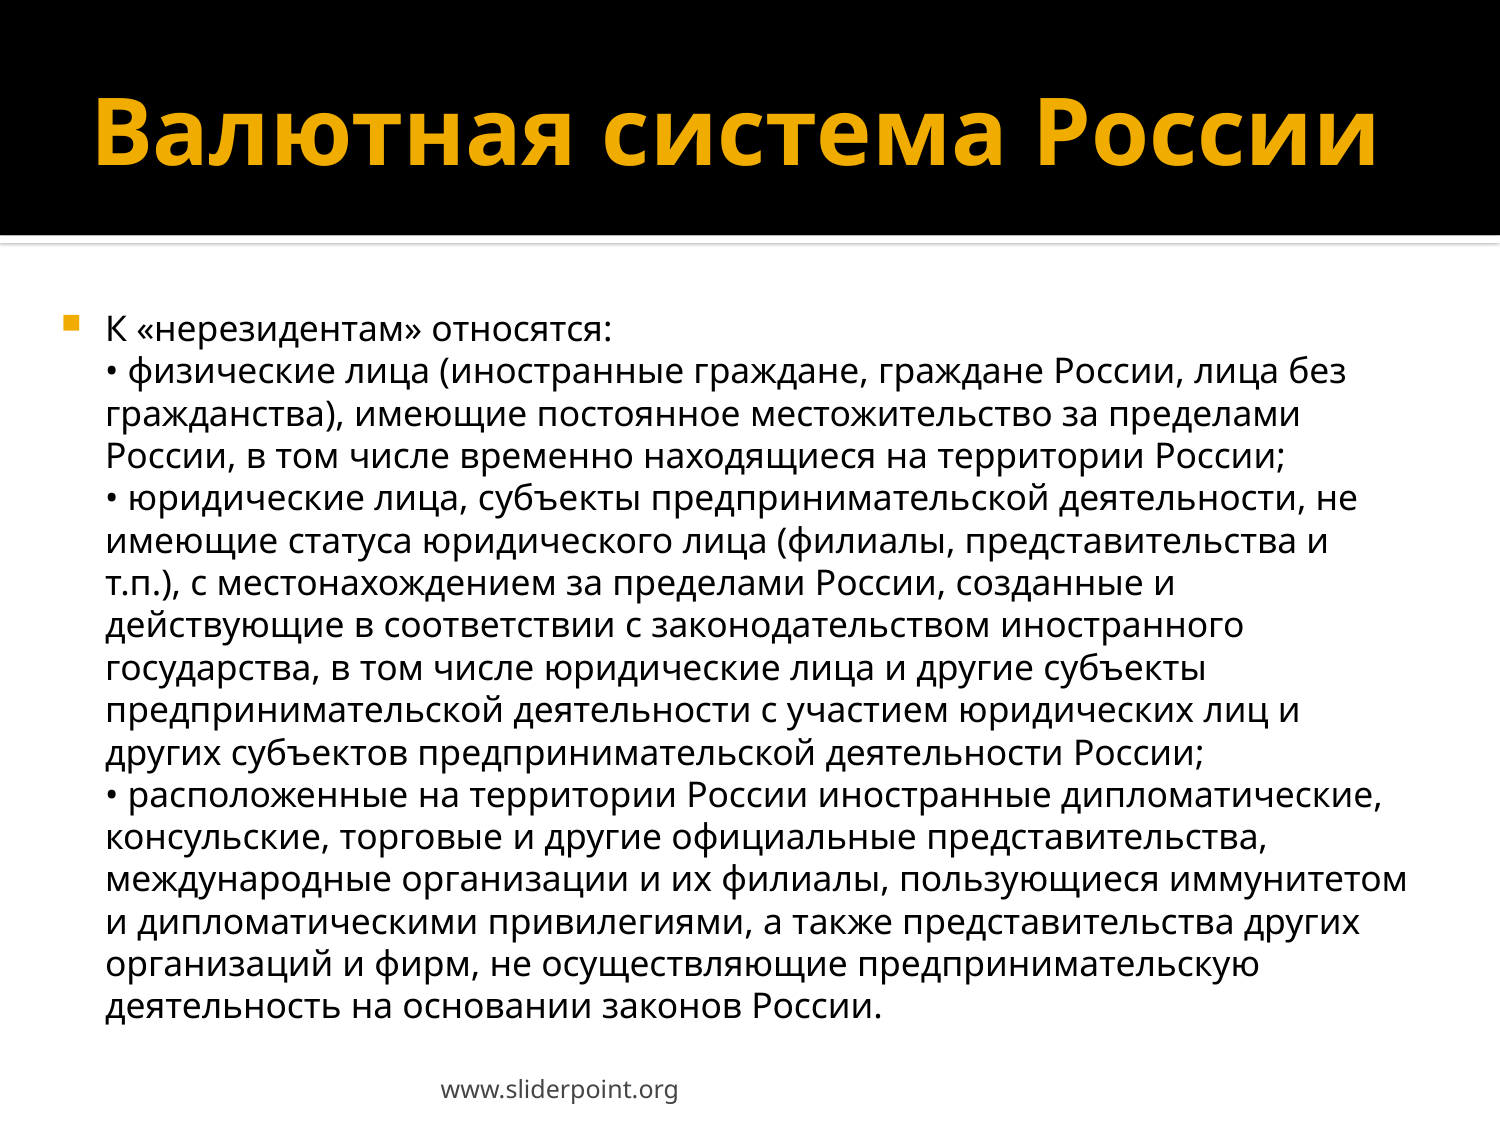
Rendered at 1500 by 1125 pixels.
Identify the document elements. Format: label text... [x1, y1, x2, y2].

list К «нерезидентам» относятся: • физические лица (иностранные граждане, граждане России, лица без гражданства), имеющие постоянное местожительство за пределами России, в том числе временно находящиеся на территории России; • юридические лица, субъекты предпринимательской деятельности, не имеющие статуса юридического лица (филиалы, представительства и т.п.), с местонахождением за пределами России, созданные и действующие в соответствии с законодательством иностранного государства, в том числе юридические лица и другие субъекты предпринимательской деятельности с участием юридических лиц и других субъектов предпринимательской деятельности России; • расположенные на территории России иностранные дипломатические, консульские, торговые и другие официальные представительства, международные организации и их филиалы, пользующиеся иммунитетом и дипломатическими привилегиями, а также представительства других организаций и фирм, не осуществляющие предпринимательскую деятельность на основании законов России. [35, 291, 1425, 1050]
footer www.sliderpoint.org [433, 1062, 1337, 1108]
title Валютная система России [75, 25, 1425, 231]
